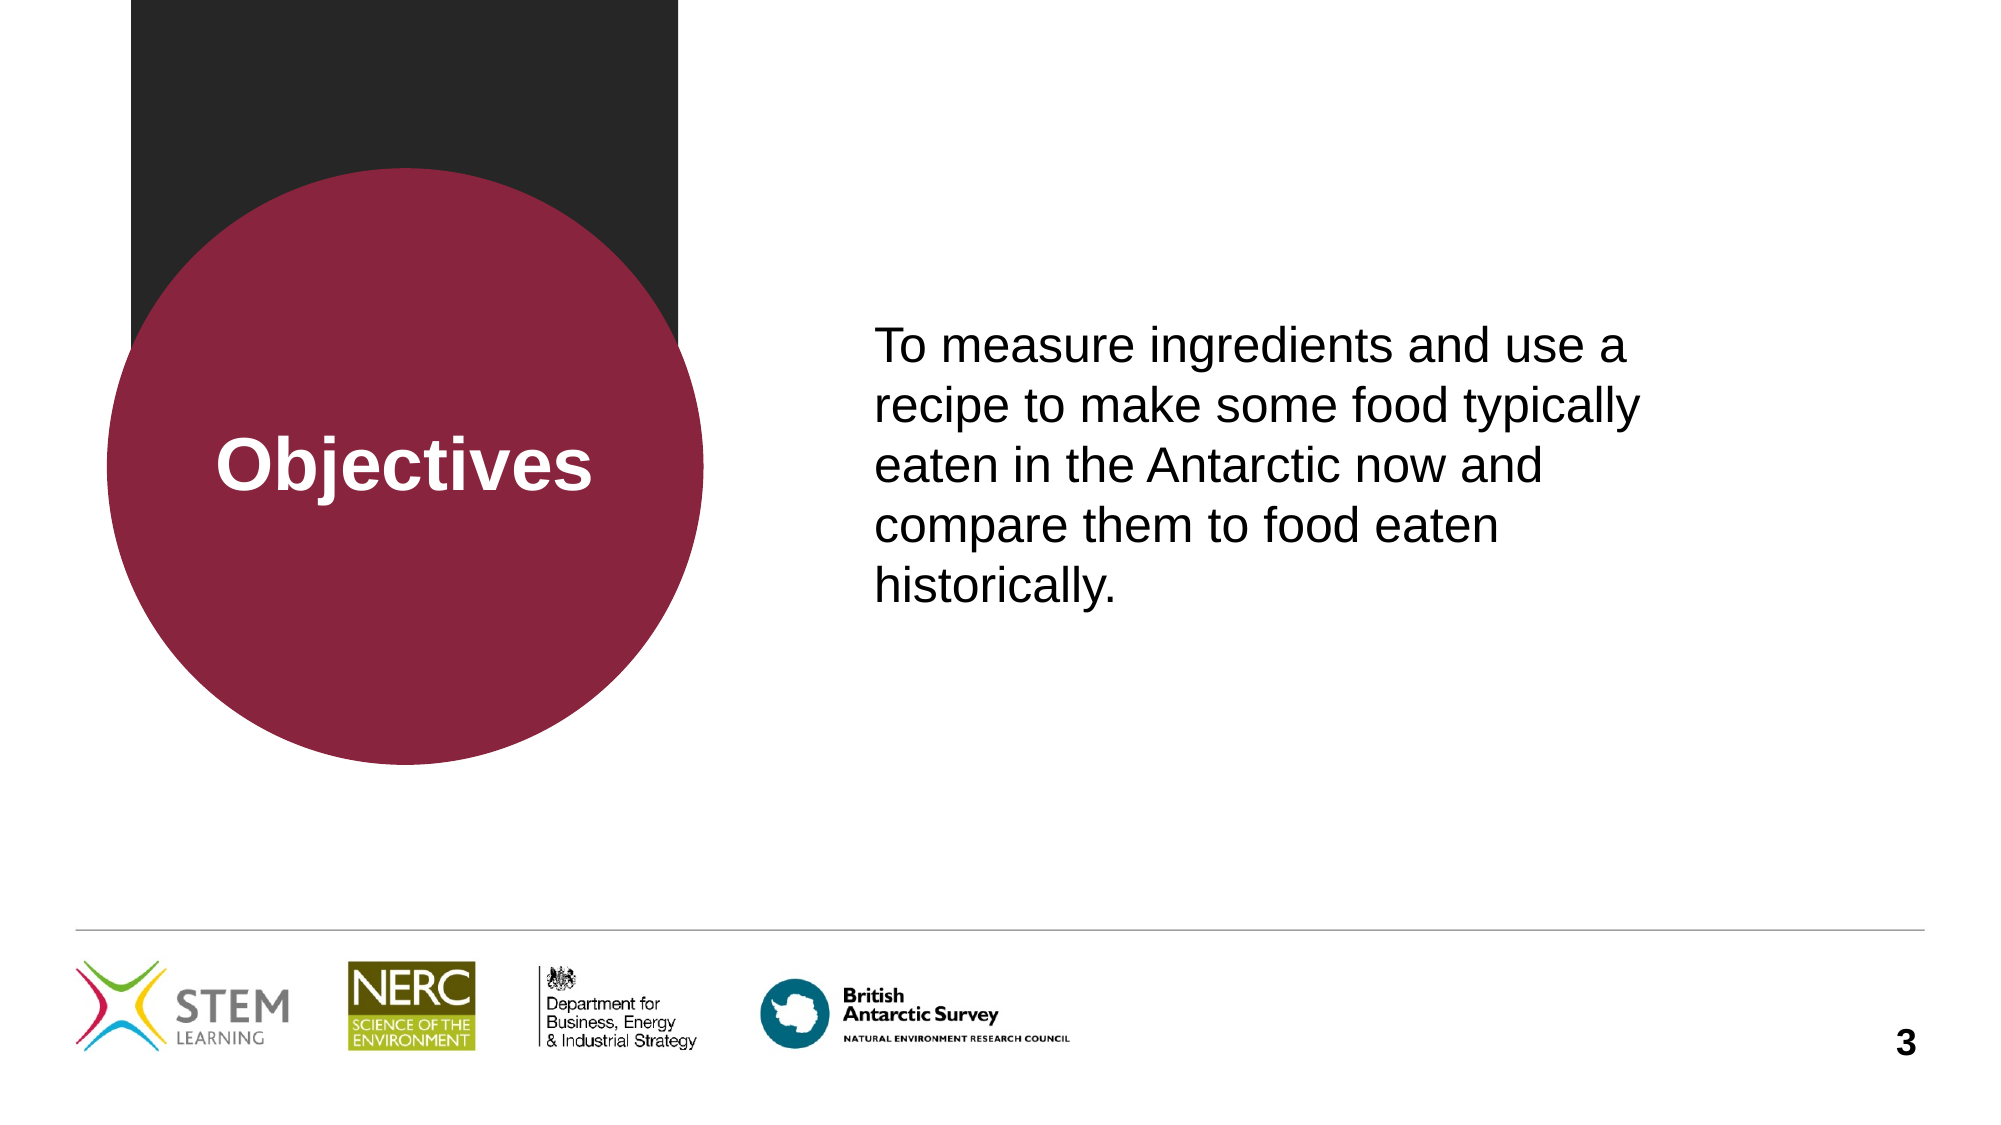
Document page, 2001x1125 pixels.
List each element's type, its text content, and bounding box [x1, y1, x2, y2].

picture [37, 873, 1965, 1105]
text_box [112, 531, 698, 766]
text_box To measure ingredients and use a recipe to make some food typically eaten in the Antarctic now and compare them to food eaten historically. [859, 304, 1658, 620]
slide_number 3 [1437, 1010, 1932, 1071]
title Objectives [108, 402, 702, 531]
text_box [112, 167, 698, 402]
text_box [130, 0, 680, 346]
